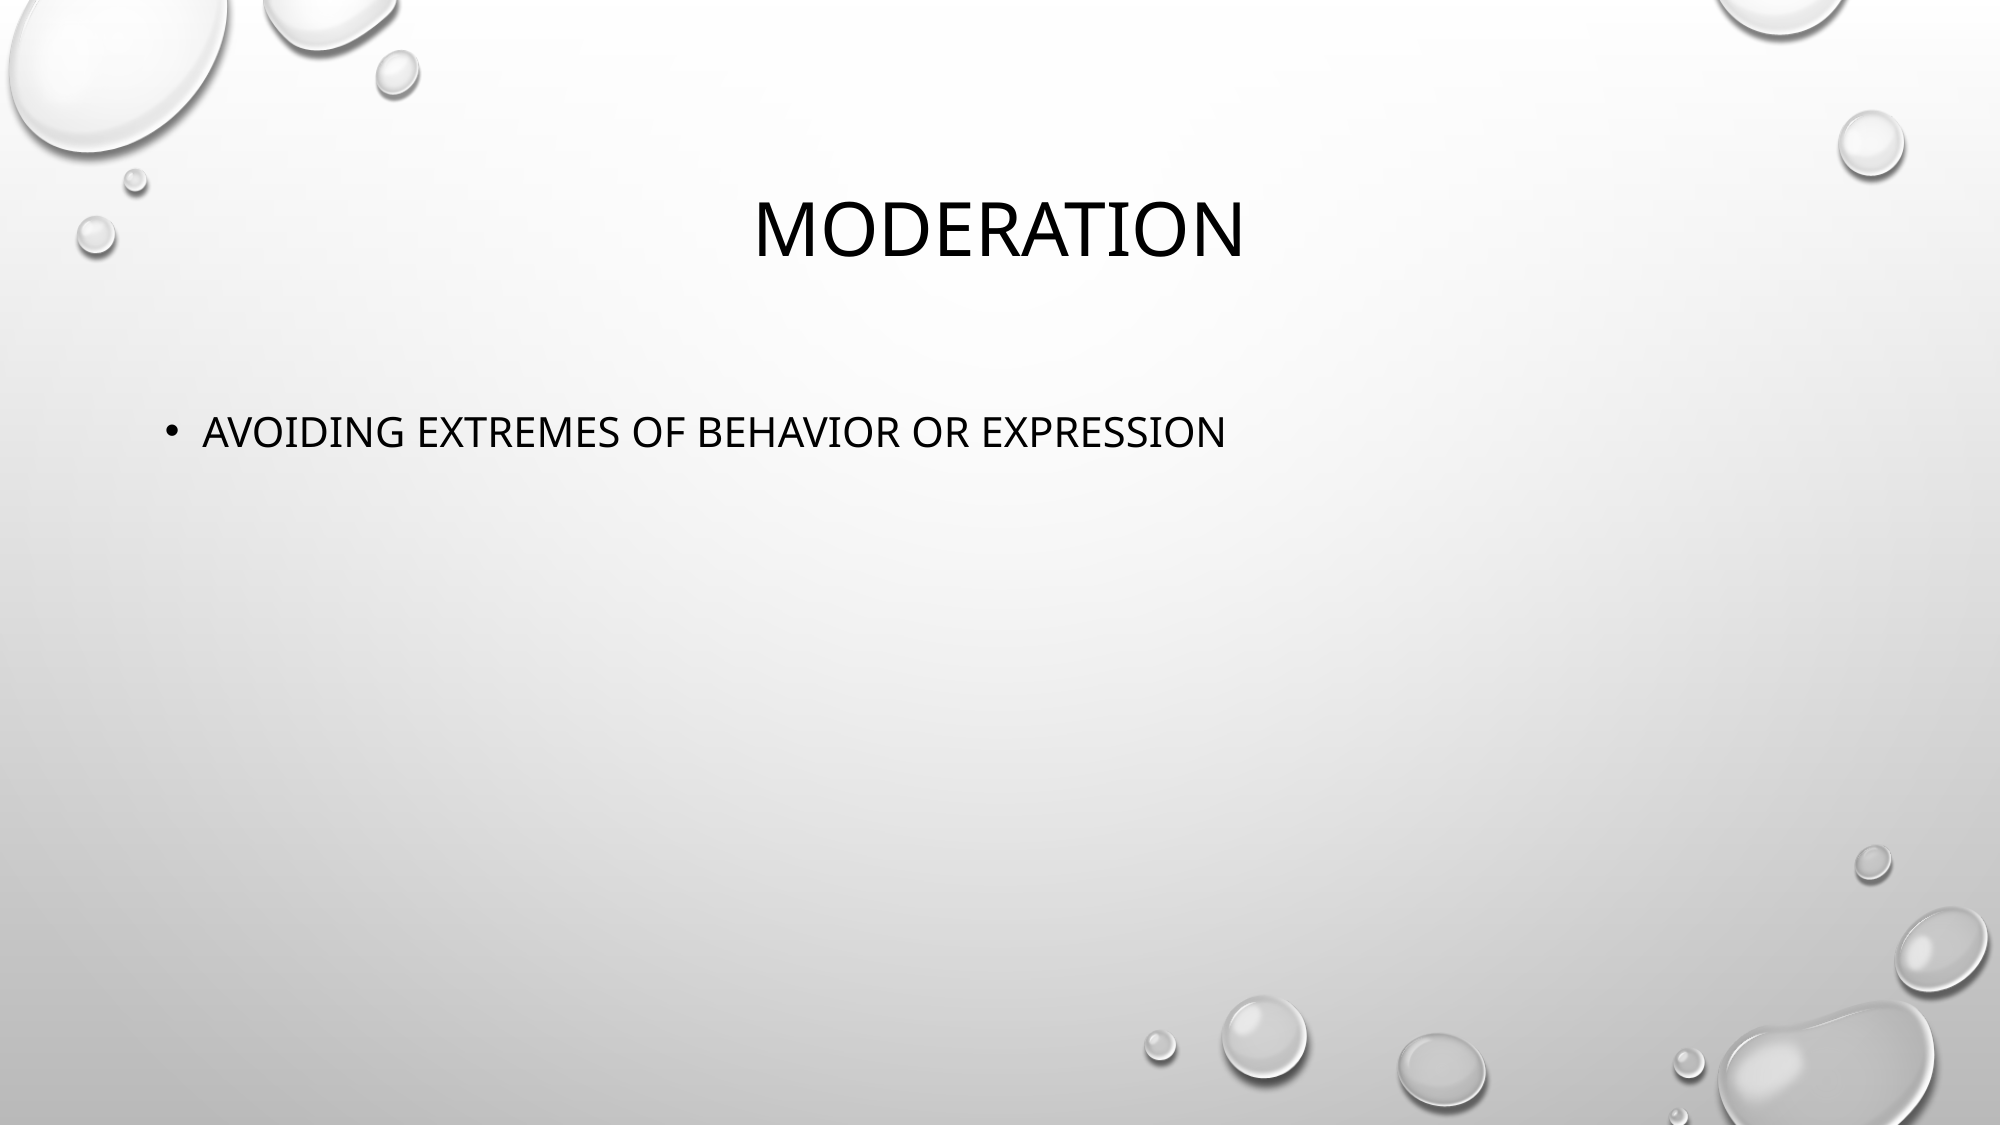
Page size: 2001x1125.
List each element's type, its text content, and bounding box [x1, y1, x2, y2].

list avoiding extremes of behavior or expression [149, 388, 1850, 950]
title moderation [149, 101, 1851, 364]
picture [0, 0, 2000, 1125]
